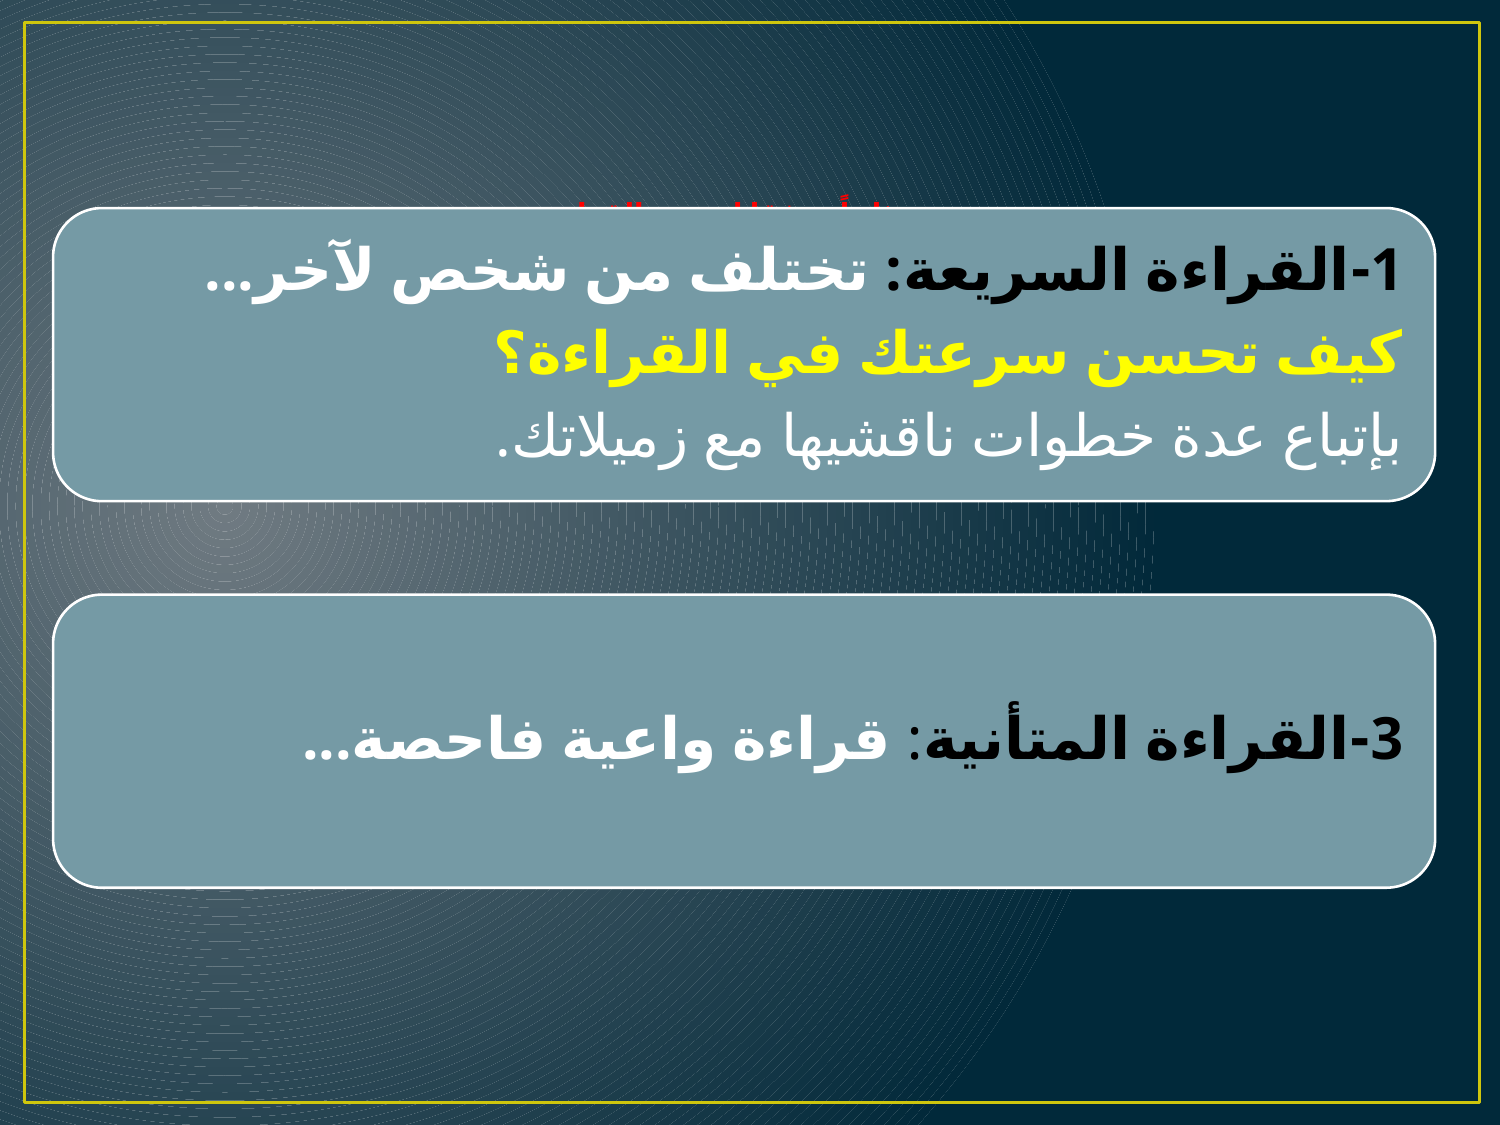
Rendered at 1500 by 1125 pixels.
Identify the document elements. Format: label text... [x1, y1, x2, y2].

title ثانياً : وفقا لسرعة القراءة [75, 52, 1365, 205]
picture [995, 956, 1008, 965]
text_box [52, 207, 1436, 951]
